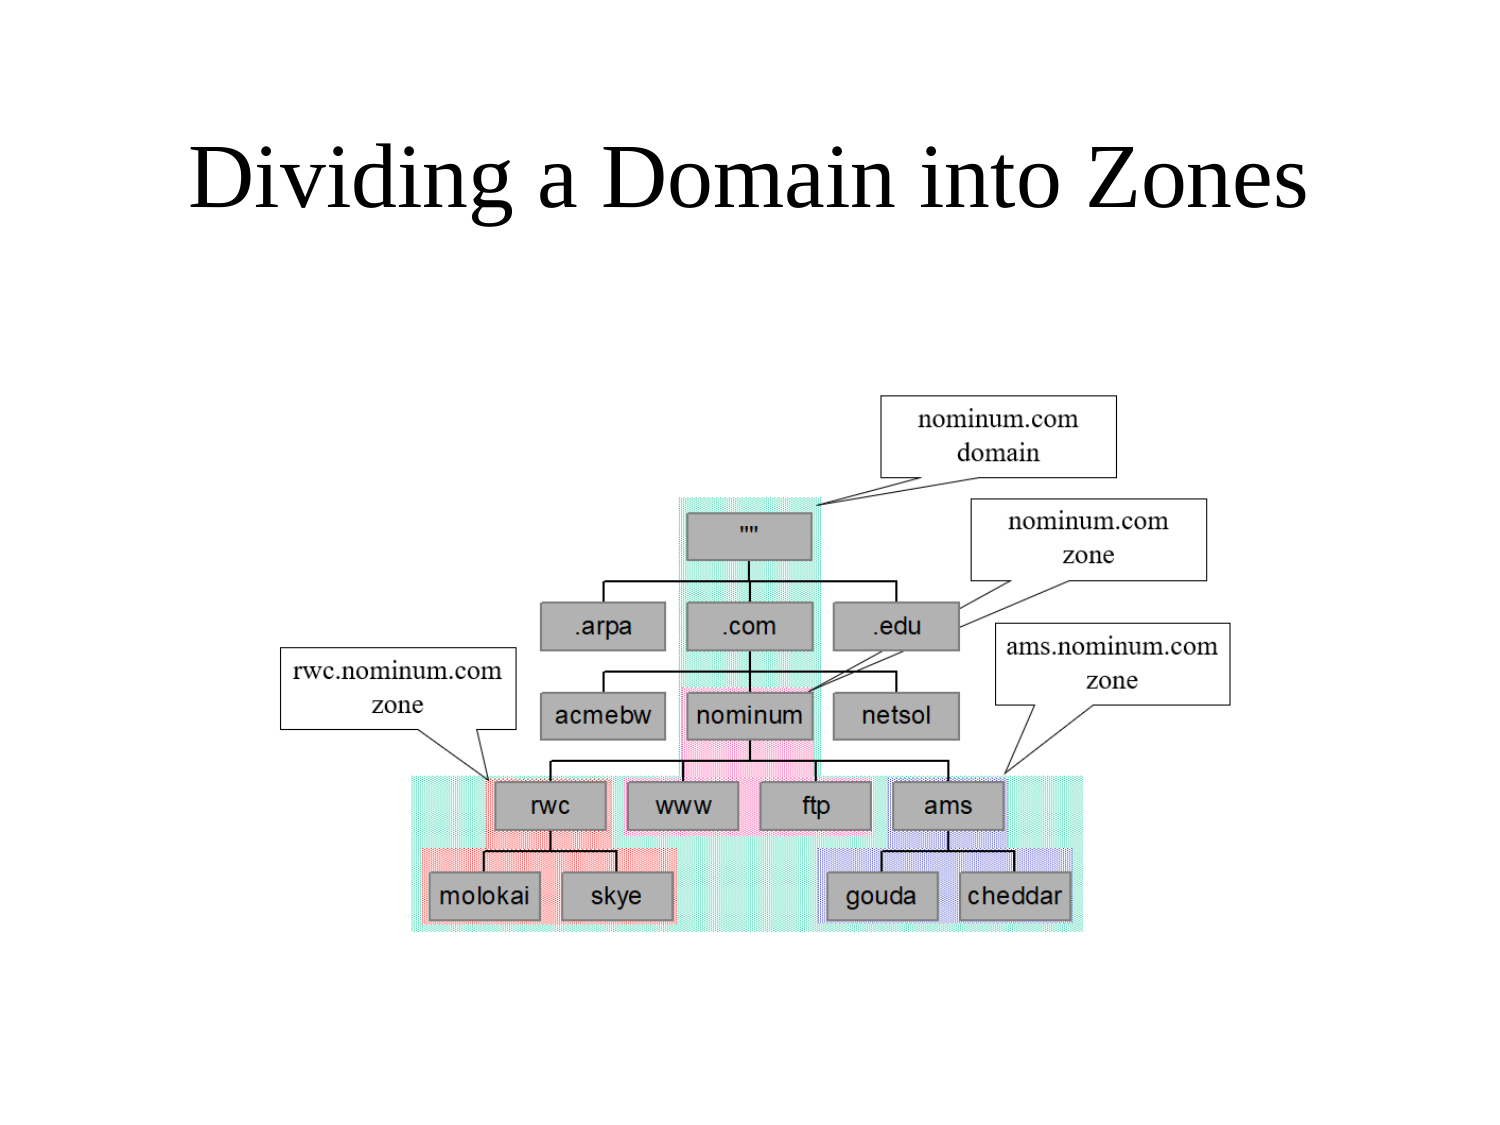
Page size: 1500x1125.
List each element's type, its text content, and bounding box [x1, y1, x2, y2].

title Dividing a Domain into Zones [112, 99, 1388, 243]
picture [262, 372, 1238, 967]
